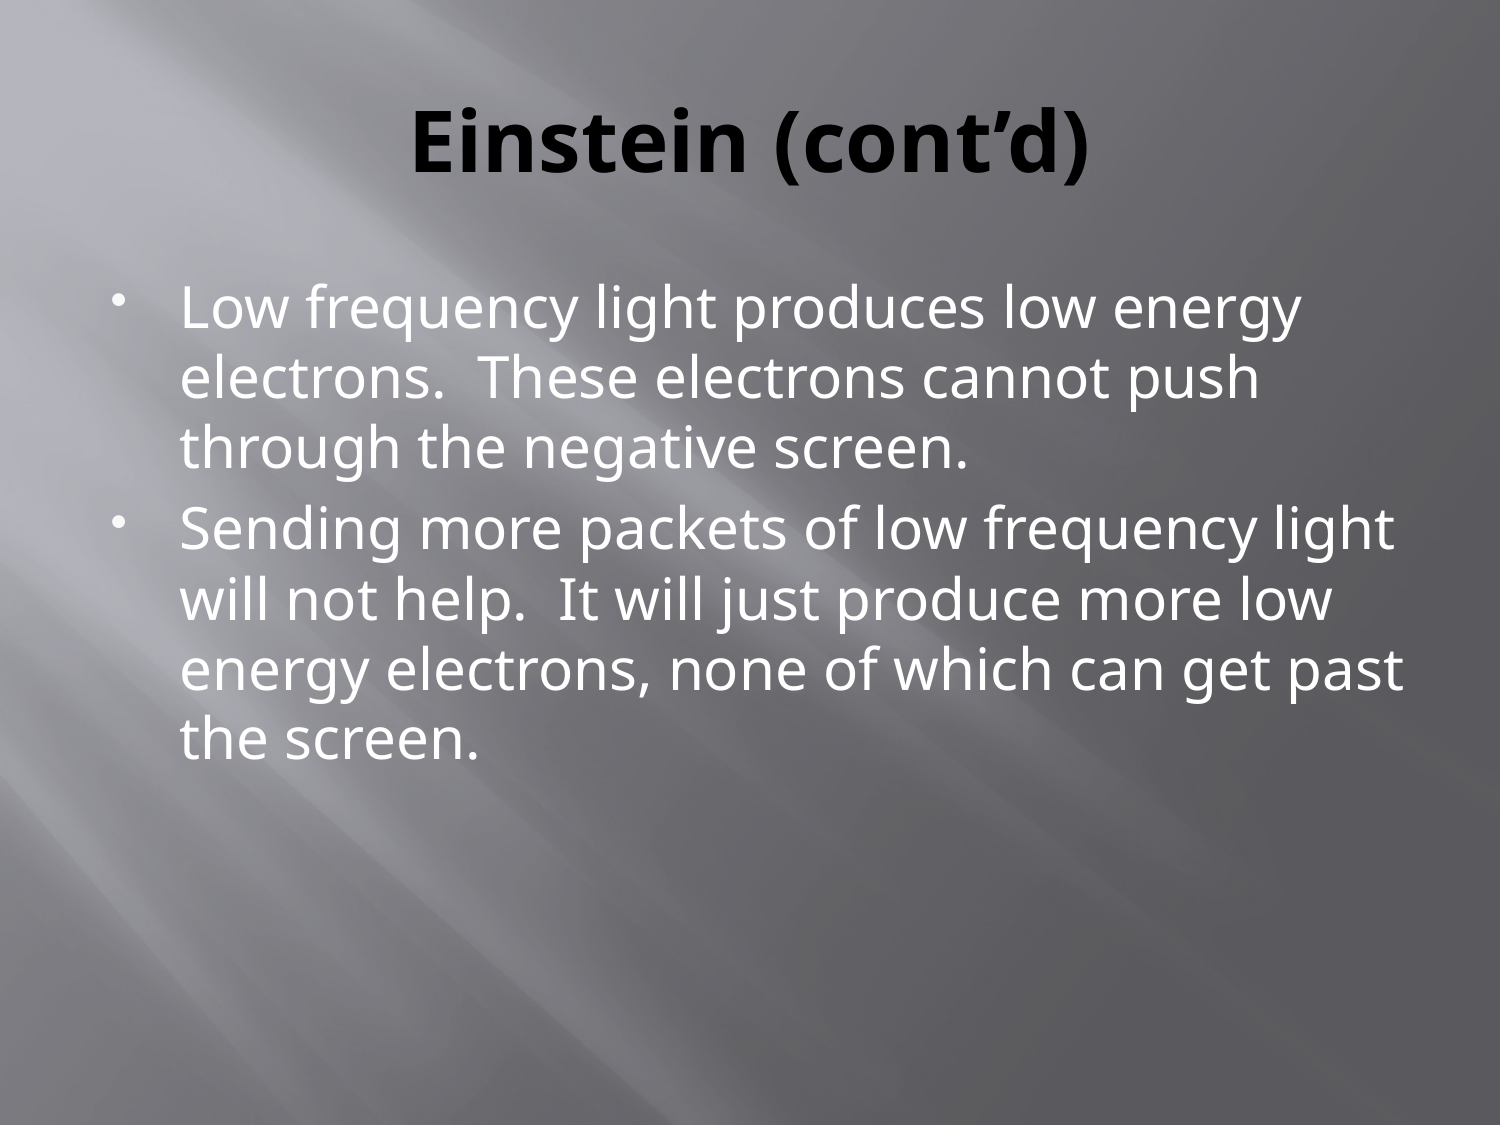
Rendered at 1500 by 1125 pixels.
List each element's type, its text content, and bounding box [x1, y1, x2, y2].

list Low frequency light produces low energy electrons. These electrons cannot push through the negative screen. Sending more packets of low frequency light will not help. It will just produce more low energy electrons, none of which can get past the screen. [74, 262, 1426, 1036]
title Einstein (cont’d) [75, 45, 1425, 233]
